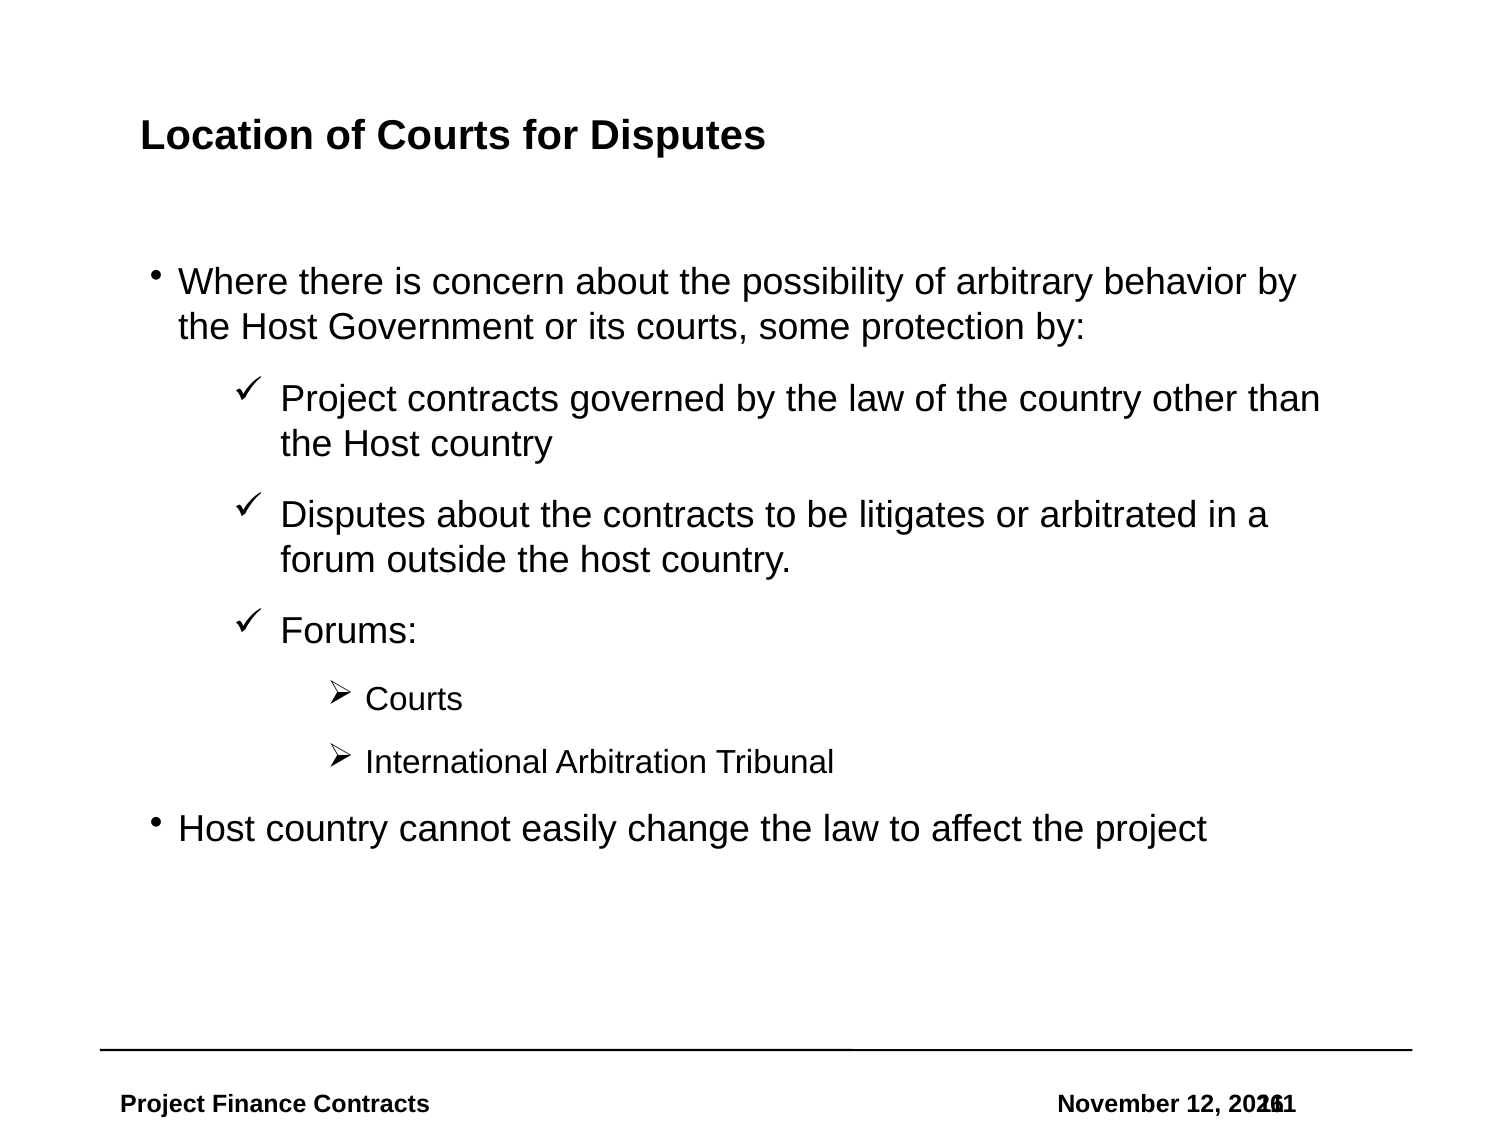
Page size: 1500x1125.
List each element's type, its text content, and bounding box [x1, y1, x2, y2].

title Location of Courts for Disputes [124, 99, 1288, 226]
list Where there is concern about the possibility of arbitrary behavior by the Host Government or its courts, some protection by: Project contracts governed by the law of the country other than the Host country Disputes about the contracts to be litigates or arbitrated in a forum outside the host country. Forums: Courts International Arbitration Tribunal Host country cannot easily change the law to affect the project [124, 249, 1376, 1001]
